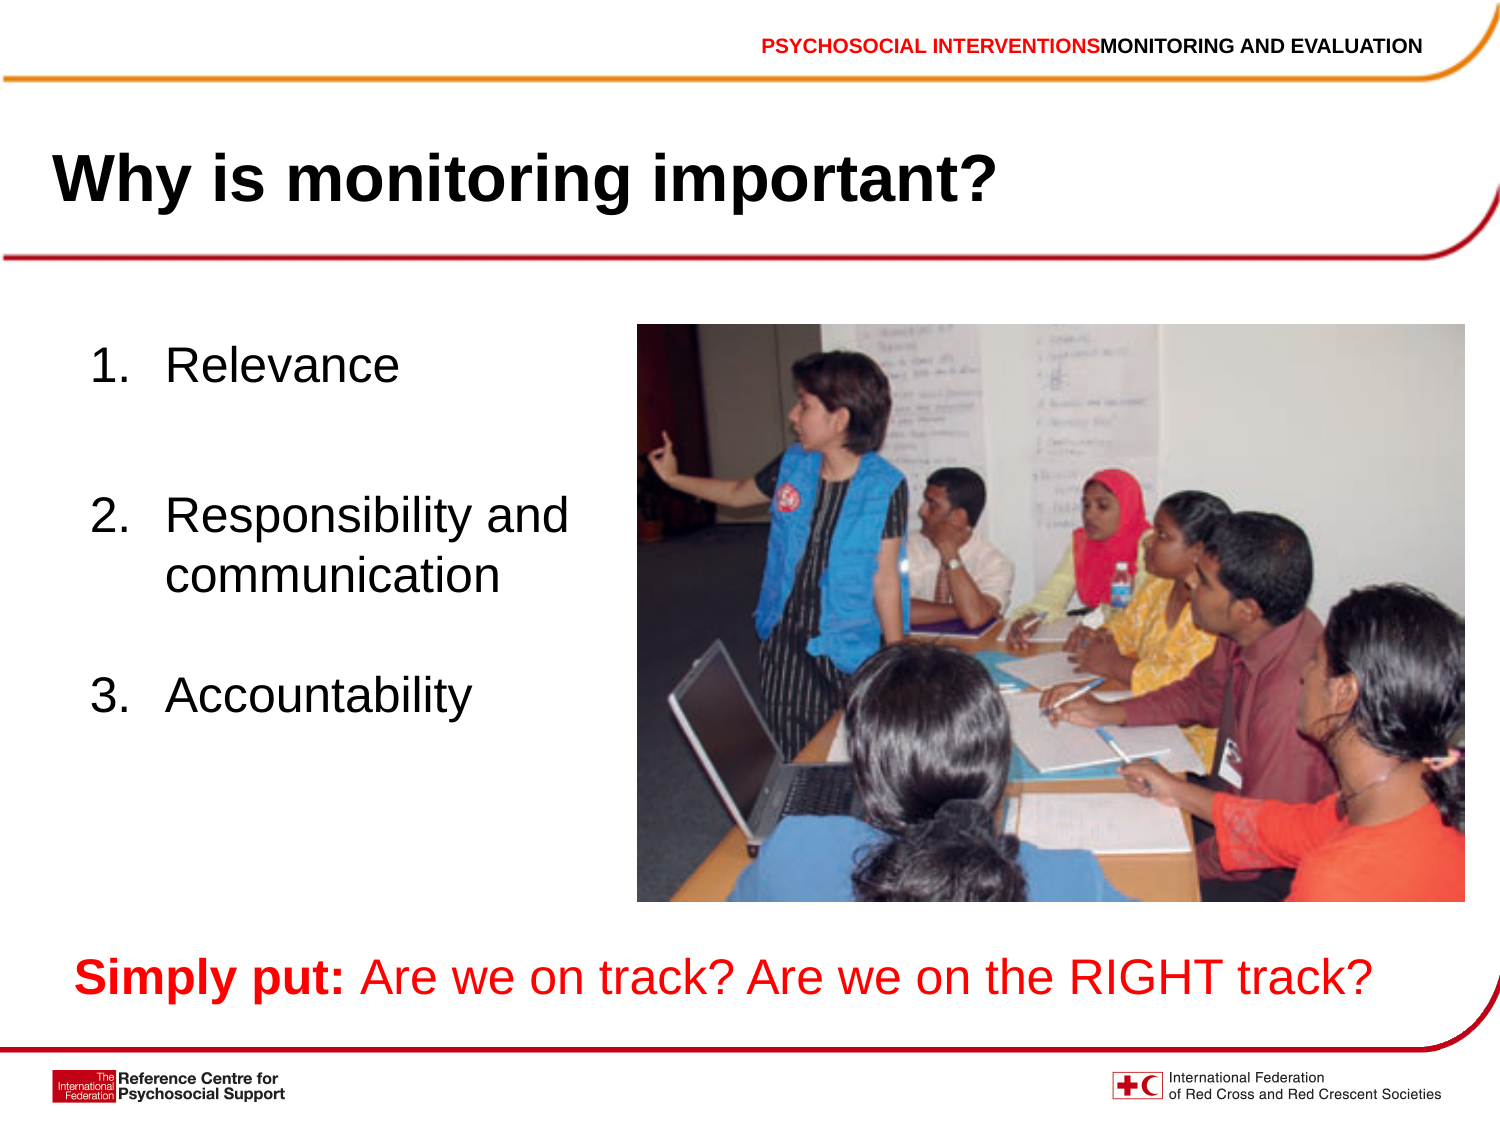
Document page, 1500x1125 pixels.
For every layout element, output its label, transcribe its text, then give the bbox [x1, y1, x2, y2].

picture [0, 0, 1500, 265]
text_box Relevance [75, 324, 636, 400]
picture [0, 974, 1500, 1125]
text_box Responsibility and communication Accountability [74, 474, 588, 730]
picture [637, 324, 1465, 903]
text_box Simply put: Are we on track? Are we on the RIGHT track? [58, 937, 1403, 973]
